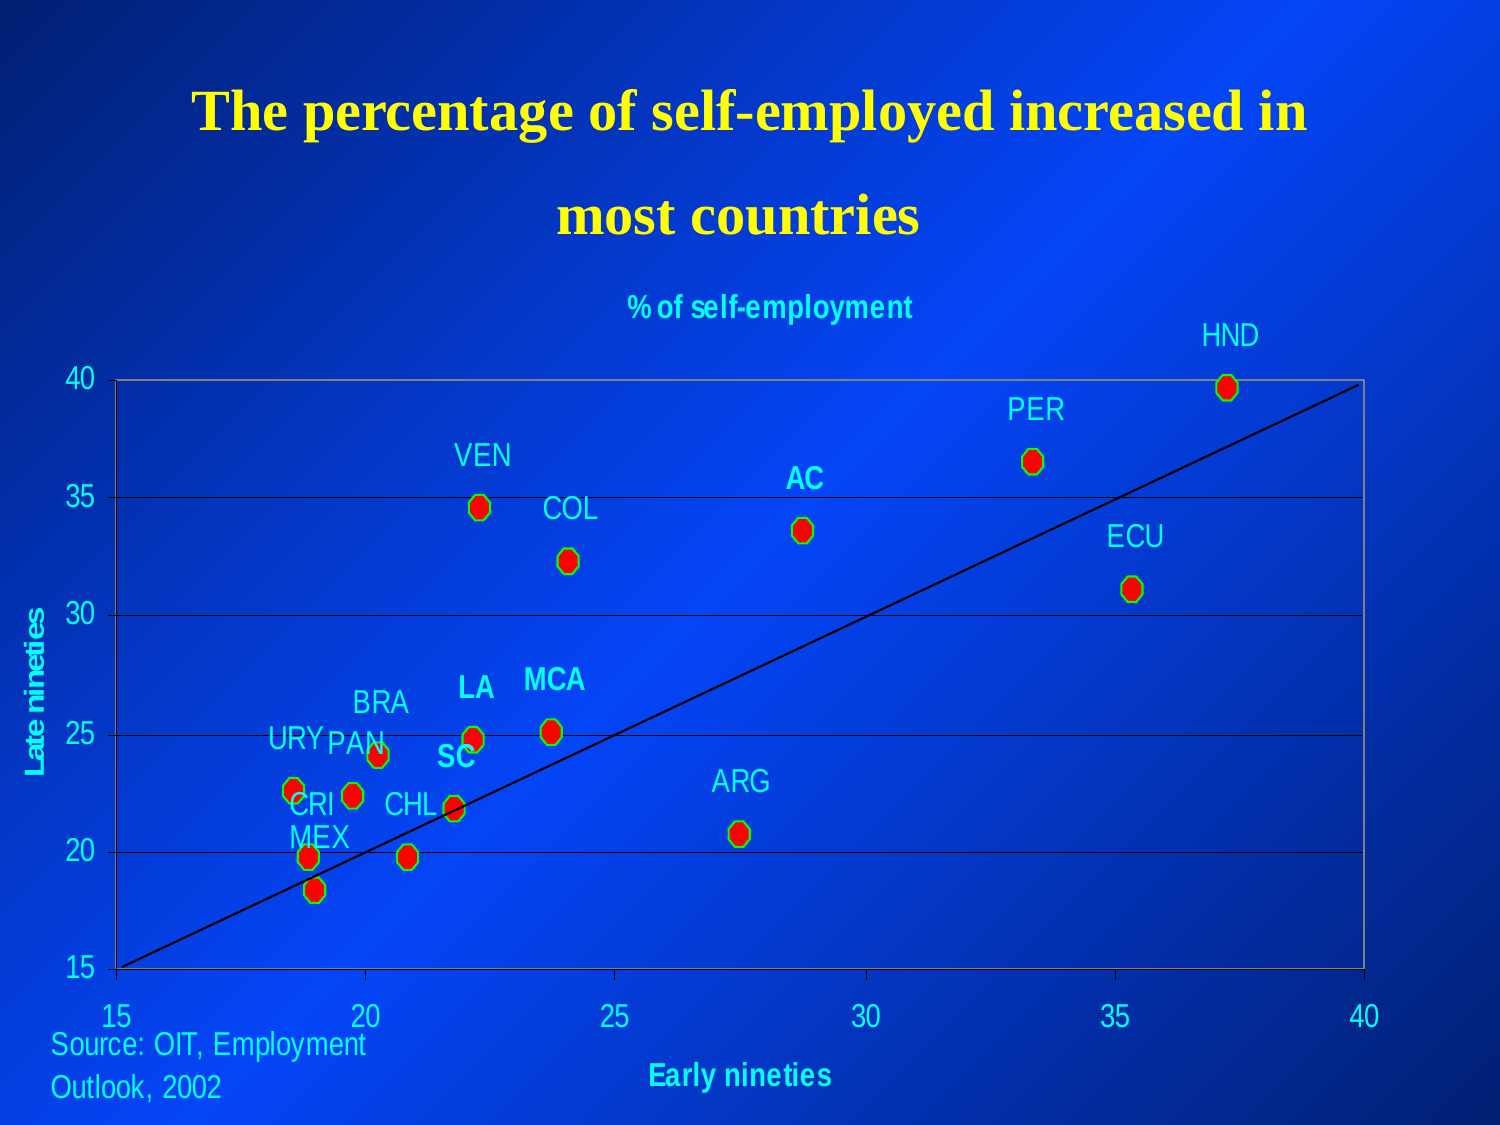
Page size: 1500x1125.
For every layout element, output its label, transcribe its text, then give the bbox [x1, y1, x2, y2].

title The percentage of self-employed increased in most countries [112, 99, 1388, 226]
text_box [0, 249, 1500, 1125]
